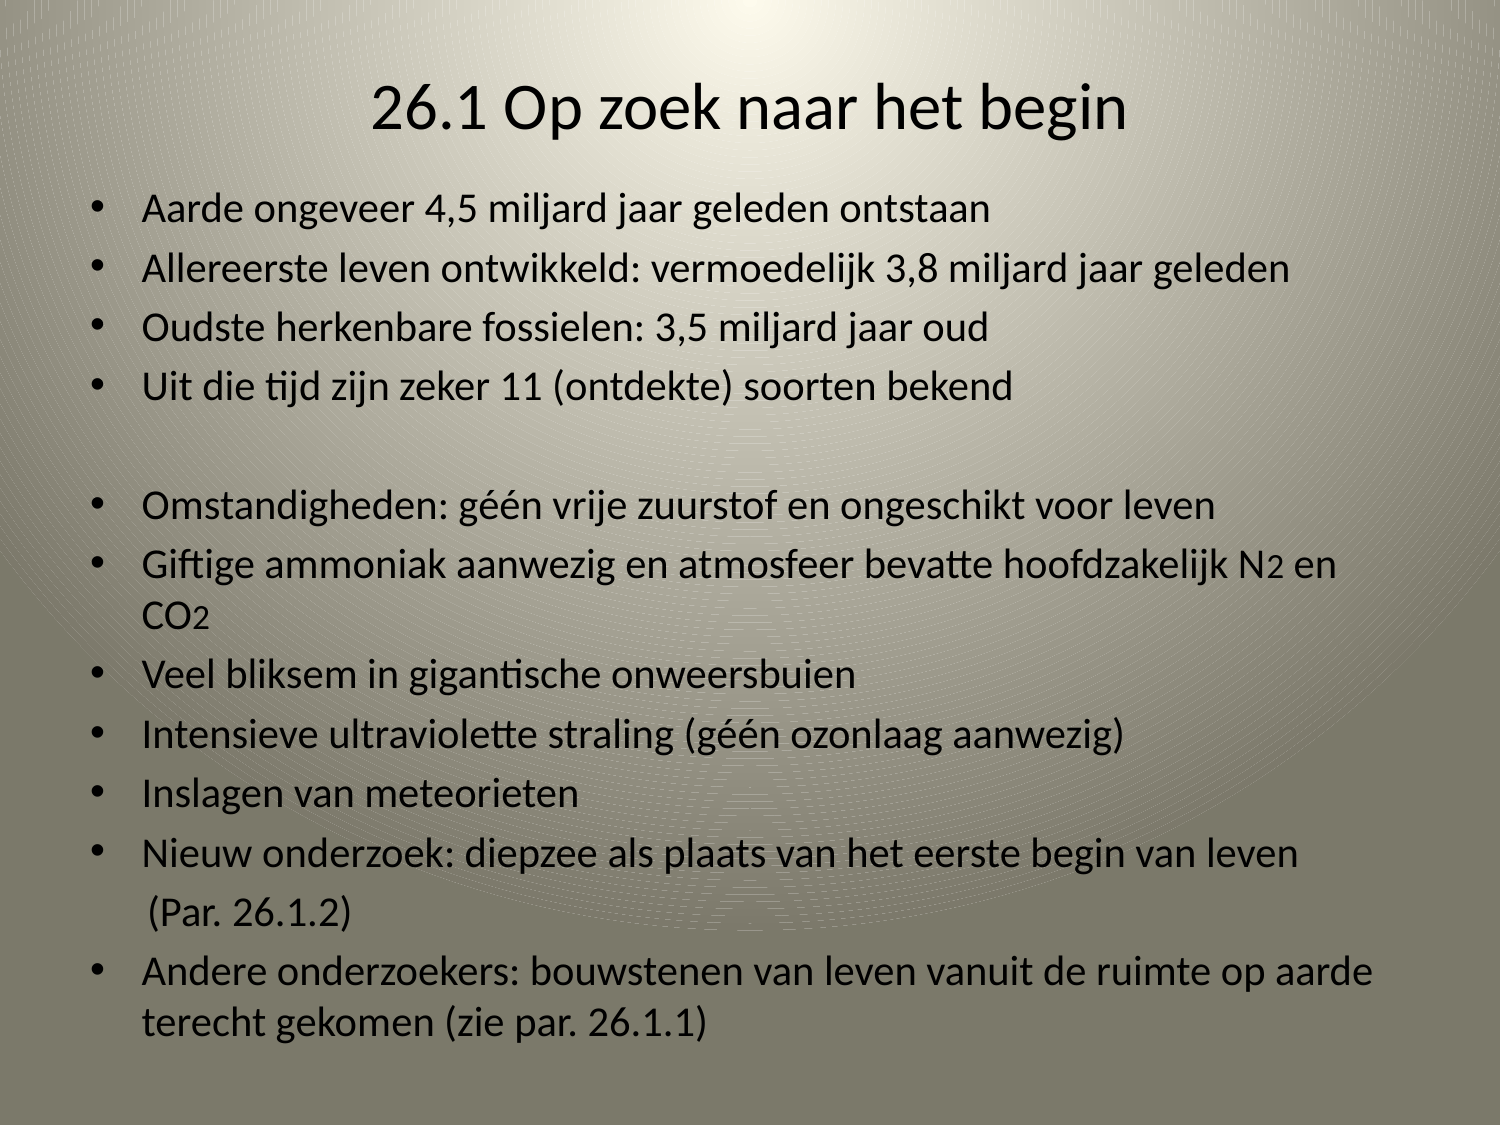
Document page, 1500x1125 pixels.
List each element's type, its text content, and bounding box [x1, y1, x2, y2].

title 26.1 Op zoek naar het begin [75, 45, 1425, 161]
list Aarde ongeveer 4,5 miljard jaar geleden ontstaan Allereerste leven ontwikkeld: vermoedelijk 3,8 miljard jaar geleden Oudste herkenbare fossielen: 3,5 miljard jaar oud Uit die tijd zijn zeker 11 (ontdekte) soorten bekend Omstandigheden: géén vrije zuurstof en ongeschikt voor leven Giftige ammoniak aanwezig en atmosfeer bevatte hoofdzakelijk N2 en CO2 Veel bliksem in gigantische onweersbuien Intensieve ultraviolette straling (géén ozonlaag aanwezig) Inslagen van meteorieten Nieuw onderzoek: diepzee als plaats van het eerste begin van leven (Par. 26.1.2) Andere onderzoekers: bouwstenen van leven vanuit de ruimte op aarde terecht gekomen (zie par. 26.1.1) [75, 172, 1425, 1071]
